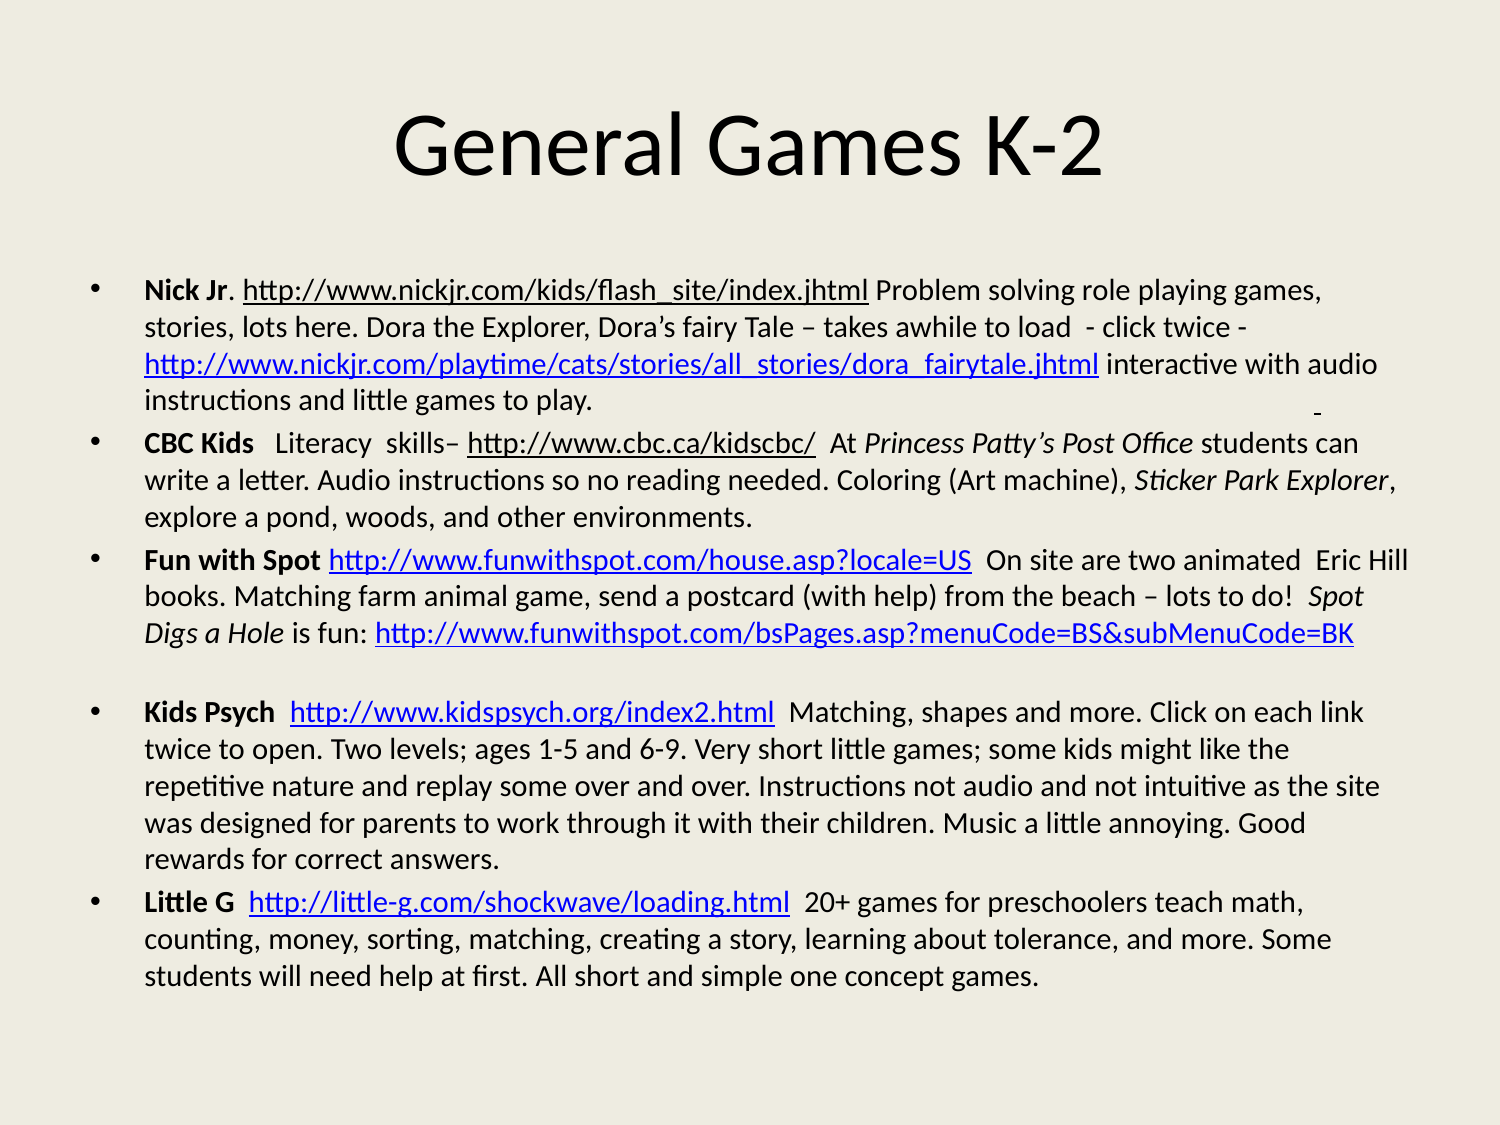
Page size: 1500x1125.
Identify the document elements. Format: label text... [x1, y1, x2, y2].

title General Games K-2 [75, 45, 1425, 233]
list Nick Jr. http://www.nickjr.com/kids/flash_site/index.jhtml Problem solving role playing games, stories, lots here. Dora the Explorer, Dora’s fairy Tale – takes awhile to load - click twice - http://www.nickjr.com/playtime/cats/stories/all_stories/dora_fairytale.jhtml interactive with audio instructions and little games to play. CBC Kids Literacy skills– http://www.cbc.ca/kidscbc/ At Princess Patty’s Post Office students can write a letter. Audio instructions so no reading needed. Coloring (Art machine), Sticker Park Explorer, explore a pond, woods, and other environments. Fun with Spot http://www.funwithspot.com/house.asp?locale=US On site are two animated Eric Hill books. Matching farm animal game, send a postcard (with help) from the beach – lots to do! Spot Digs a Hole is fun: http://www.funwithspot.com/bsPages.asp?menuCode=BS&subMenuCode=BK Kids Psych http://www.kidspsych.org/index2.html Matching, shapes and more. Click on each link twice to open. Two levels; ages 1-5 and 6-9. Very short little games; some kids might like the repetitive nature and replay some over and over. Instructions not audio and not intuitive as the site was designed for parents to work through it with their children. Music a little annoying. Good rewards for correct answers. Little G http://little-g.com/shockwave/loading.html 20+ games for preschoolers teach math, counting, money, sorting, matching, creating a story, learning about tolerance, and more. Some students will need help at first. All short and simple one concept games. [75, 262, 1425, 1005]
